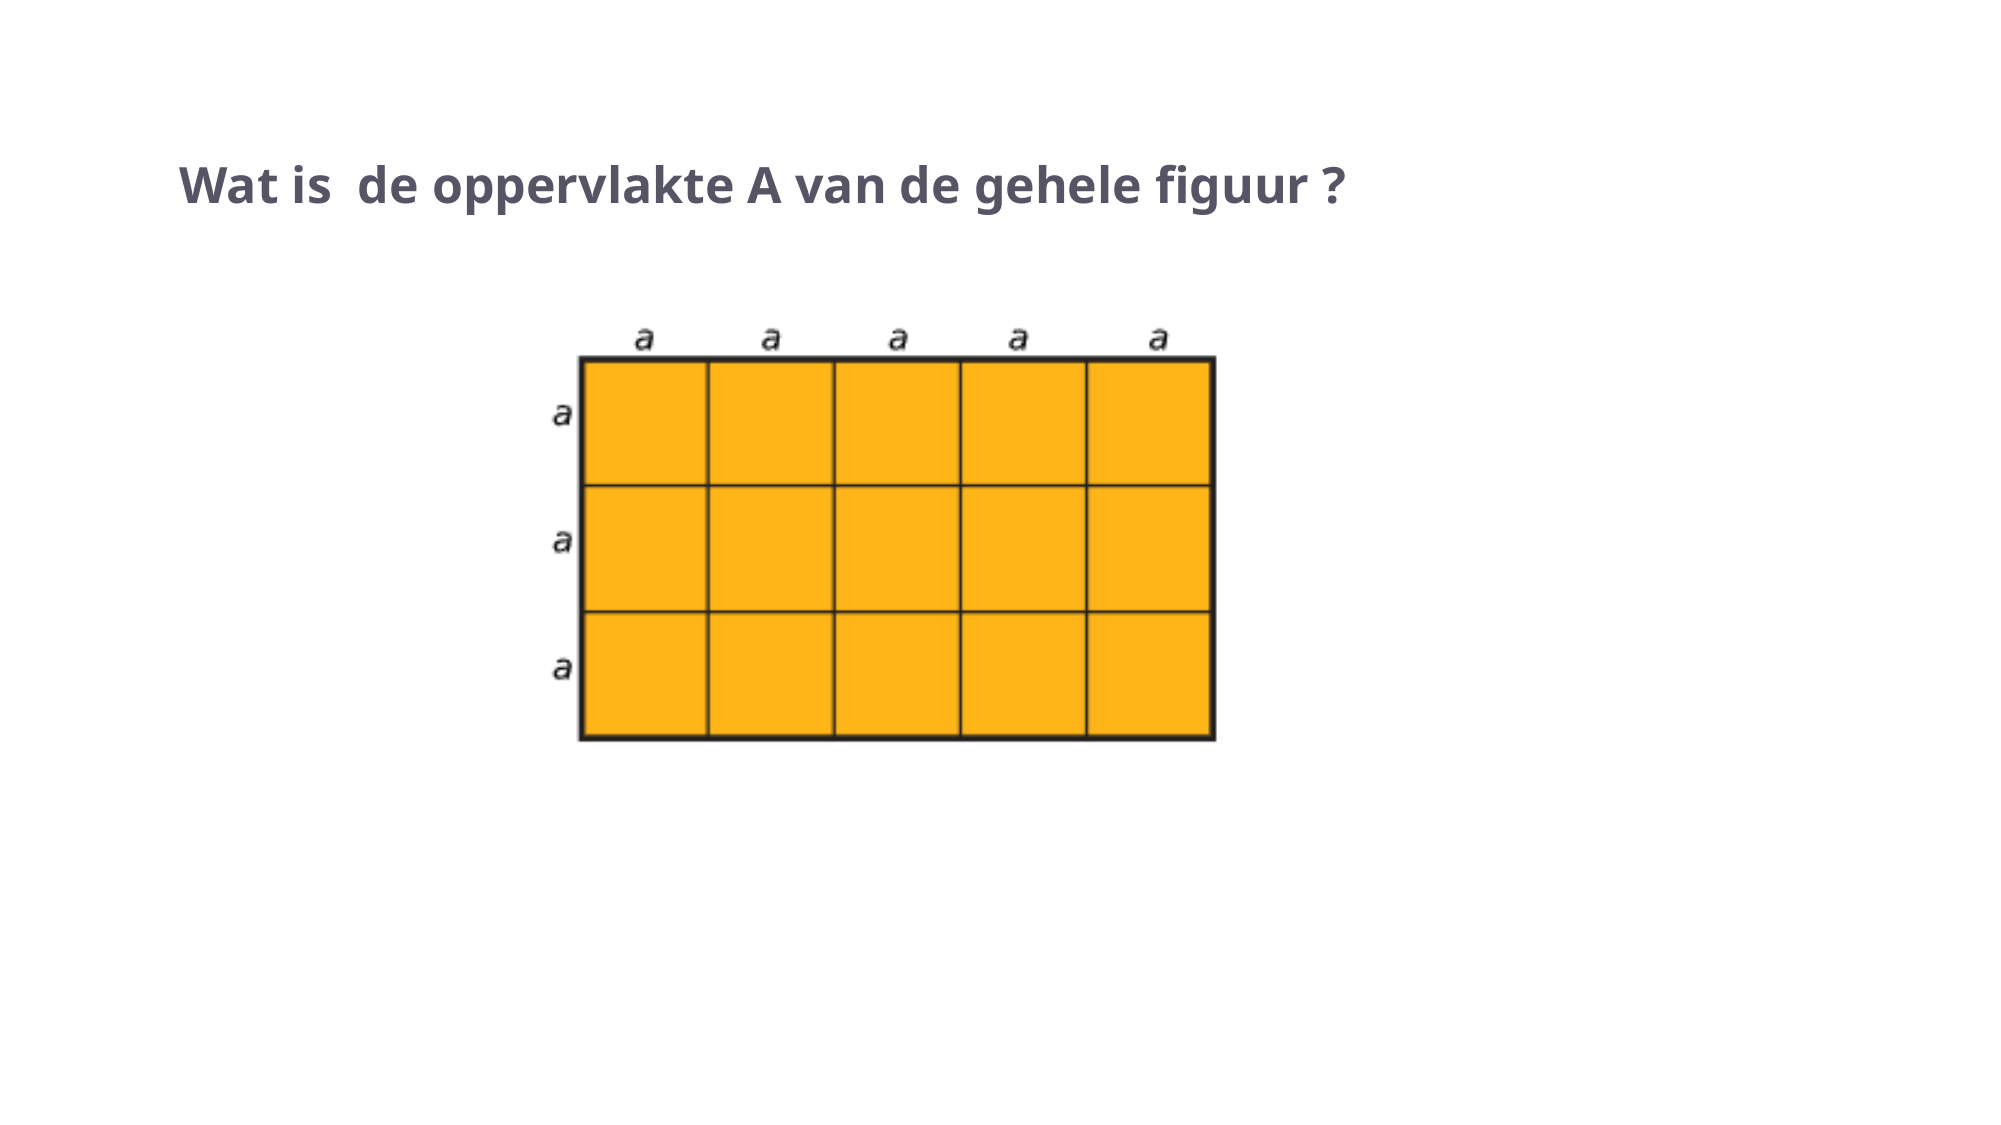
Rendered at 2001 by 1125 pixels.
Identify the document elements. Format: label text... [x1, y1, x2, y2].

picture [538, 302, 1254, 767]
text_box Wat is de oppervlakte A van de gehele figuur ? [164, 145, 1383, 221]
